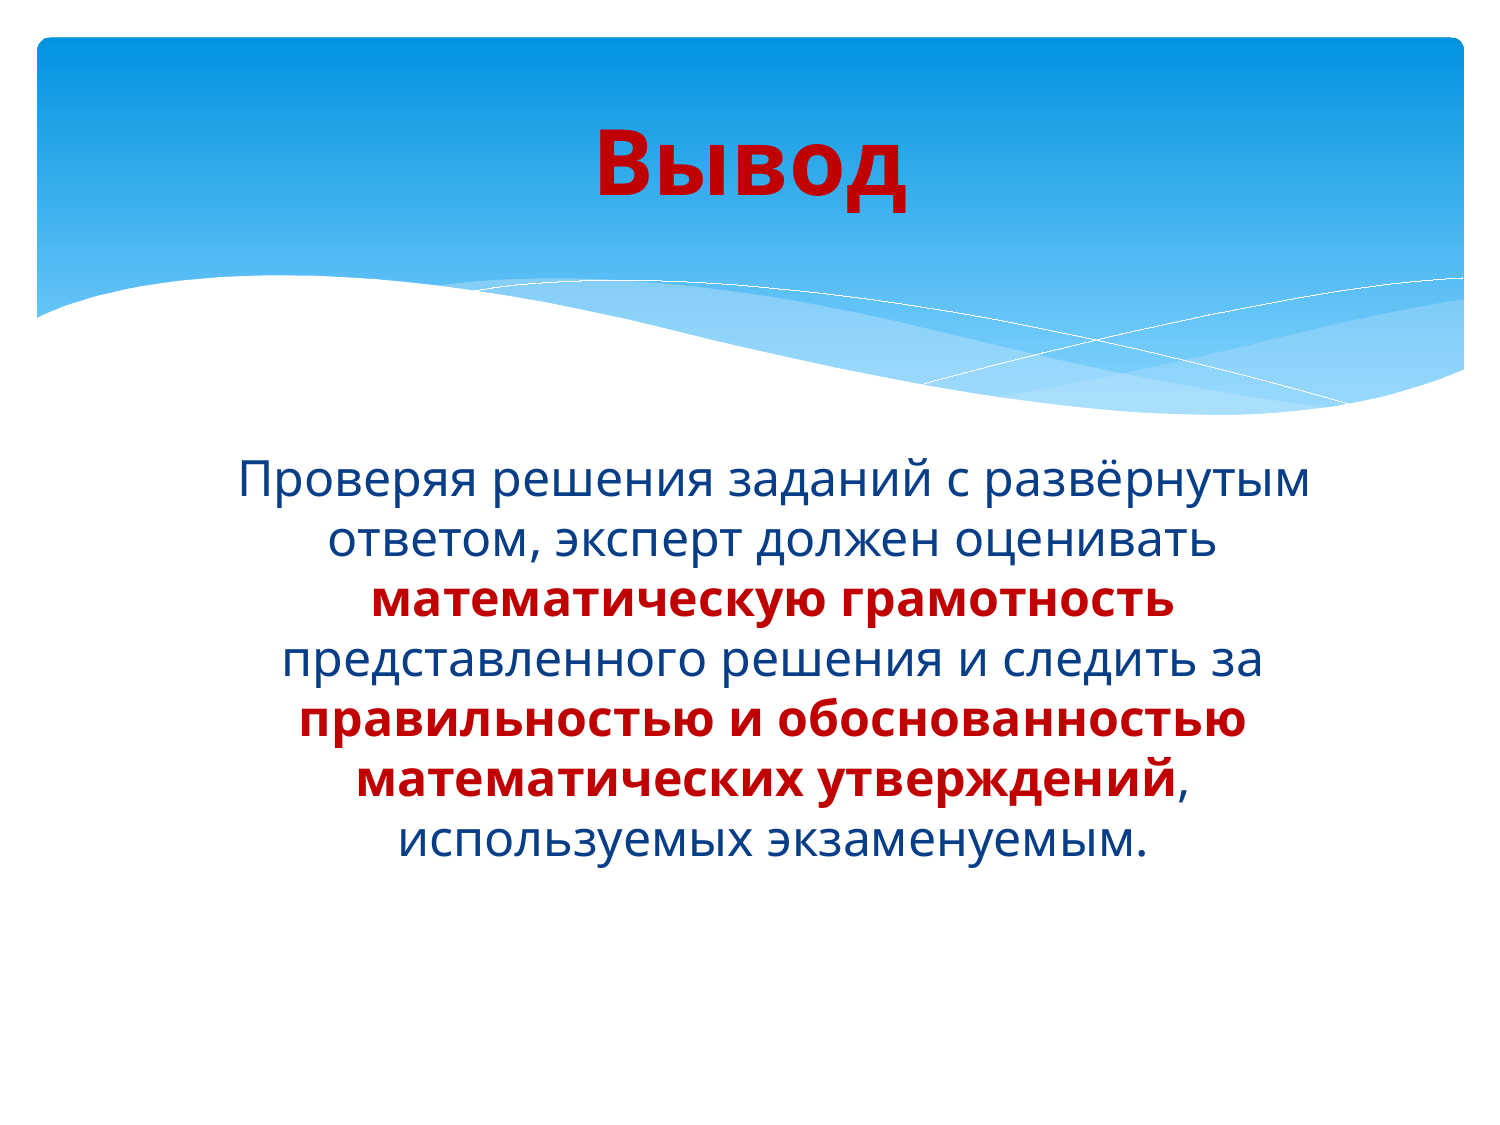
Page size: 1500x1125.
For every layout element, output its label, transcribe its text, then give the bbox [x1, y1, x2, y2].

list Проверяя решения заданий с развёрнутым ответом, эксперт должен оценивать математическую грамотность представленного решения и следить за правильностью и обоснованностью математических утверждений, используемых экзаменуемым. [143, 438, 1359, 1005]
title Вывод [75, 55, 1425, 261]
